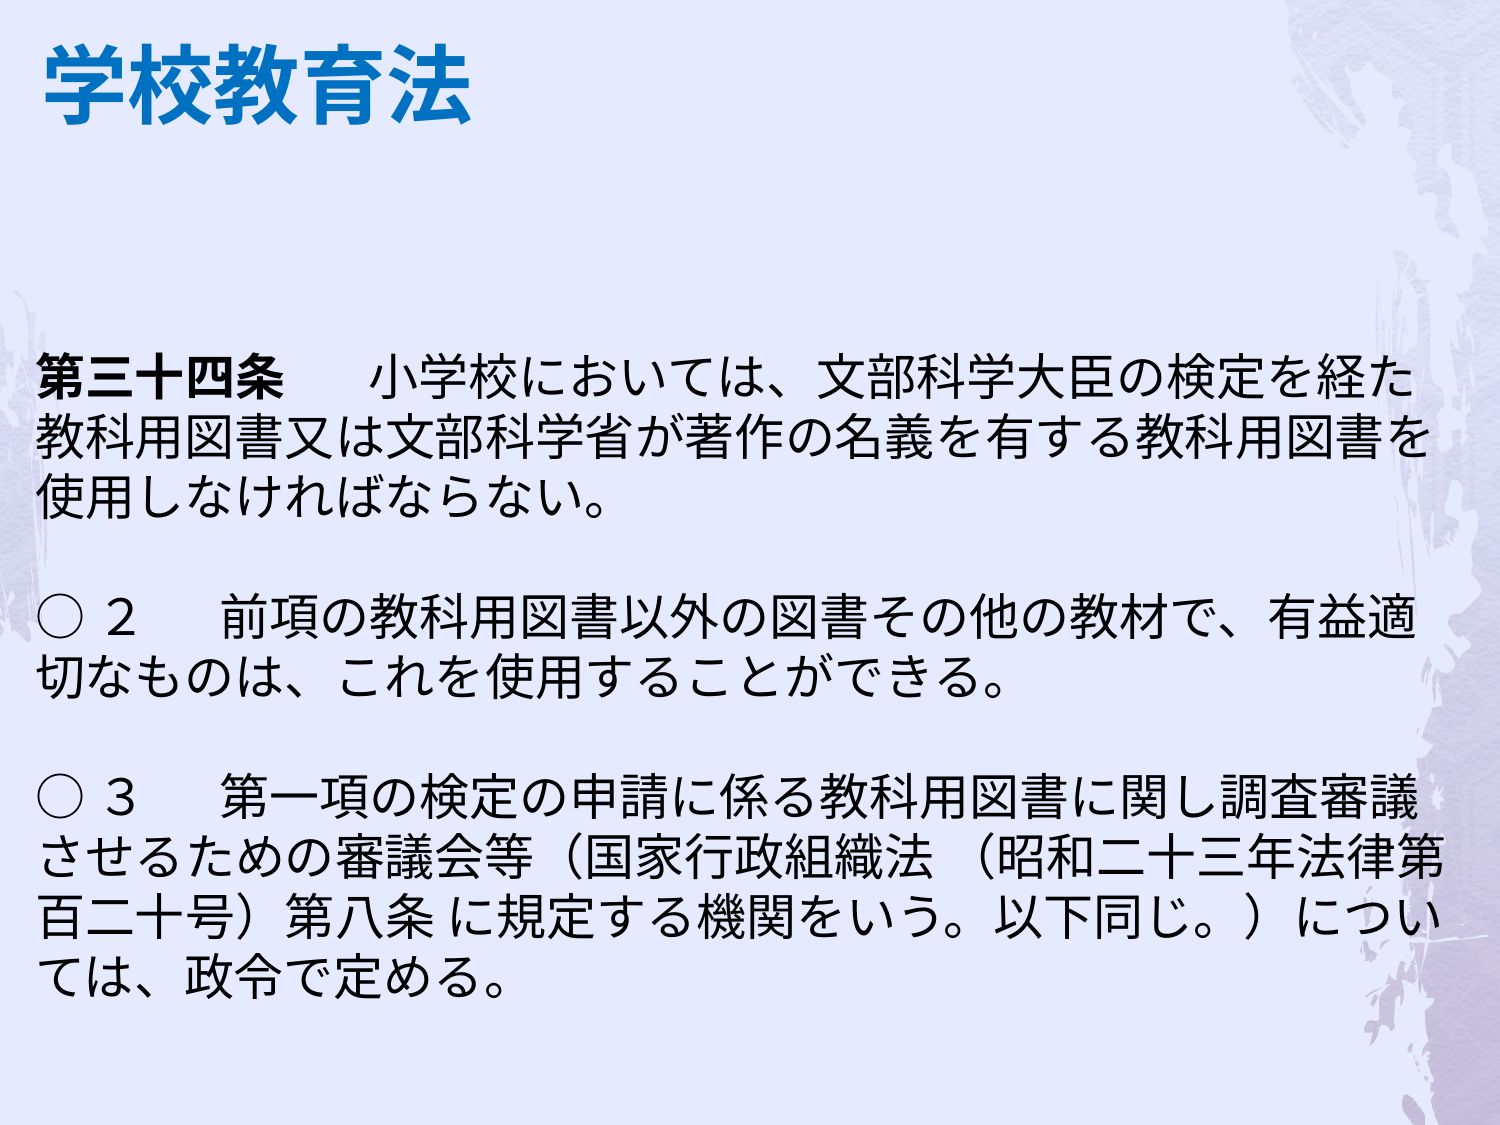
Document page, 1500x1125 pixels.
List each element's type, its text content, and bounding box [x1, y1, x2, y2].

text_box 学校教育法 [41, 30, 1392, 135]
text_box 第三十四条 小学校においては、文部科学大臣の検定を経た教科用図書又は文部科学省が著作の名義を有する教科用図書を使用しなければならない。 ○２ 前項の教科用図書以外の図書その他の教材で、有益適切なものは、これを使用することができる。 ○３ 第一項の検定の申請に係る教科用図書に関し調査審議させるための審議会等（国家行政組織法 （昭和二十三年法律第百二十号）第八条 に規定する機関をいう。以下同じ。）については、政令で定める。 [20, 338, 1462, 1013]
